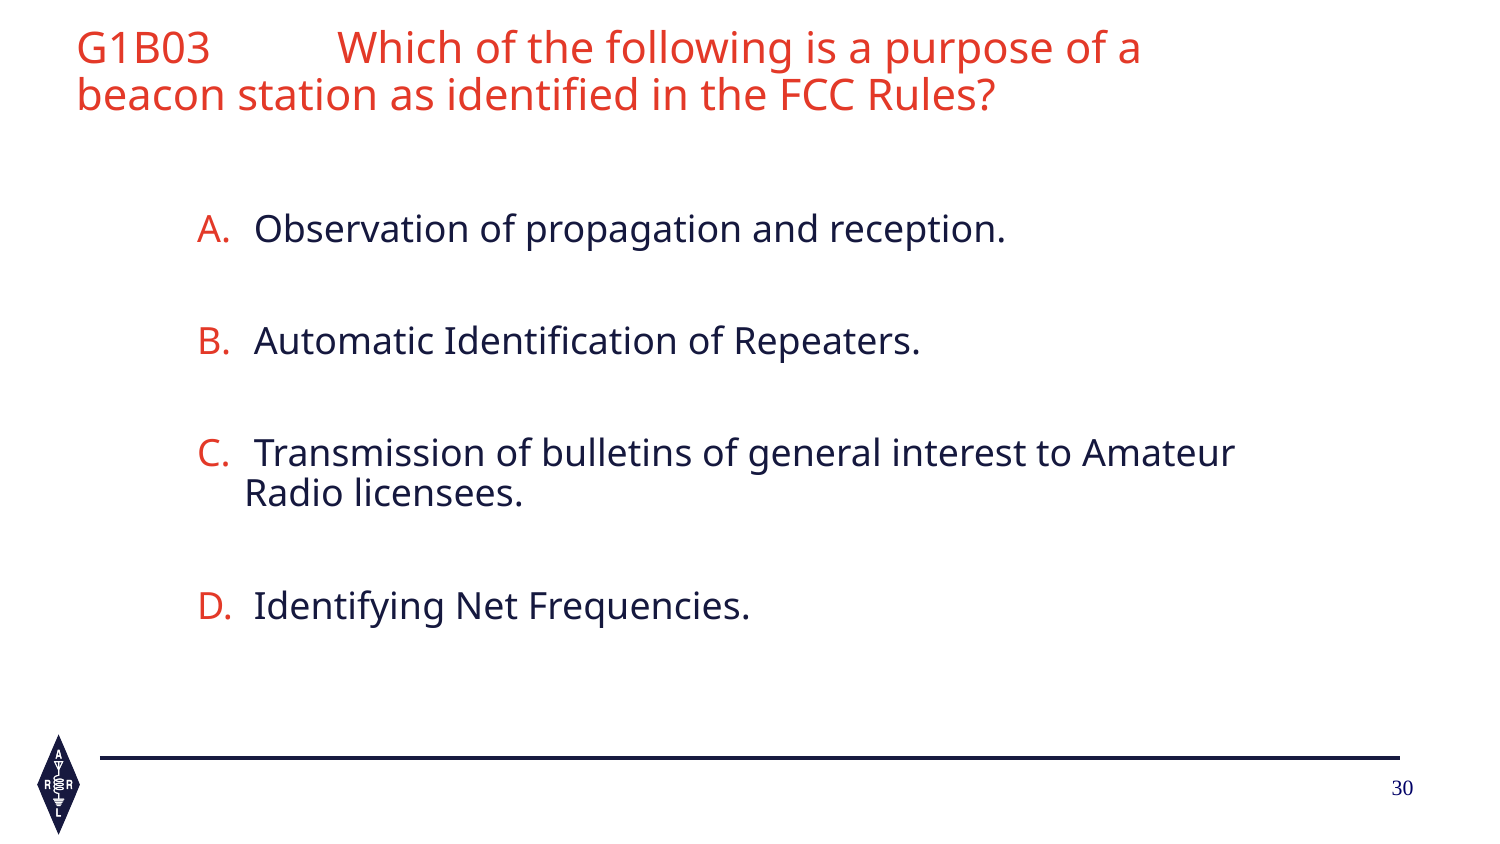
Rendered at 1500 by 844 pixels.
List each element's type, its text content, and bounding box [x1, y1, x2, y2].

title G1B03 Which of the following is a purpose of a beacon station as identified in the FCC Rules? [76, 20, 1382, 158]
list Observation of propagation and reception. Automatic Identification of Repeaters. Transmission of bulletins of general interest to Amateur Radio licensees. Identifying Net Frequencies. [197, 203, 1261, 743]
picture [37, 734, 80, 835]
text_box 30 [1353, 768, 1425, 827]
